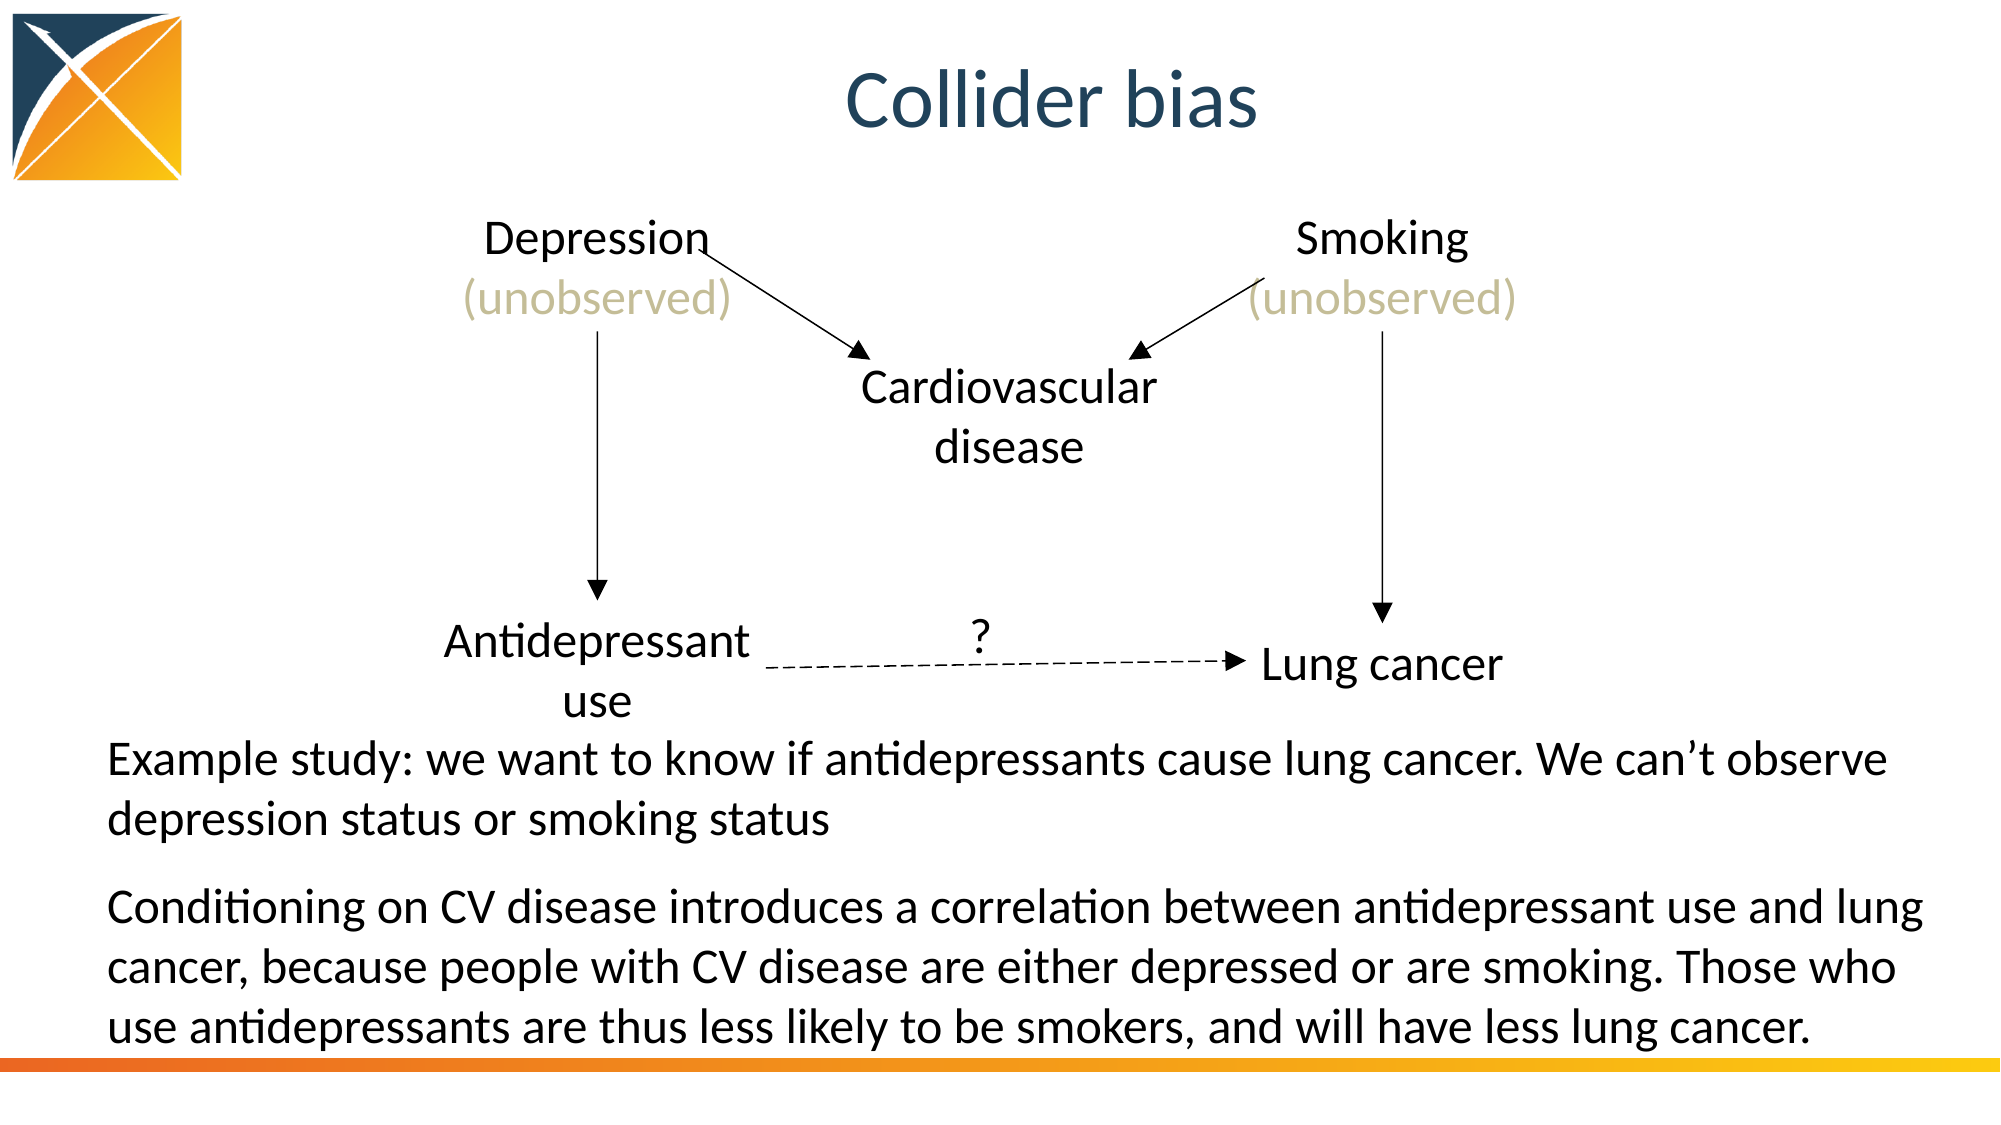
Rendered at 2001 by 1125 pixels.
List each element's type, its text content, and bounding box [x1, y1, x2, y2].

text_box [698, 249, 871, 360]
text_box ? [954, 595, 1008, 659]
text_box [1128, 277, 1265, 360]
text_box Smoking (unobserved) [1232, 196, 1533, 332]
text_box Cardiovascular disease [846, 346, 1174, 481]
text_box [767, 660, 1245, 669]
text_box Conditioning on CV disease introduces a correlation between antidepressant use and lung cancer, because people with CV disease are either depressed or are smoking. Those who use antidepressants are thus less likely to be smokers, and will have less lung cancer. [92, 866, 1950, 1061]
title Collider bias [205, 24, 1900, 163]
text_box Antidepressant use [428, 600, 766, 718]
text_box Lung cancer [1246, 623, 1519, 698]
text_box Example study: we want to know if antidepressants cause lung cancer. We can’t observe depression status or smoking status [92, 718, 1918, 853]
text_box Depression (unobserved) [446, 196, 748, 332]
picture [0, 0, 206, 200]
